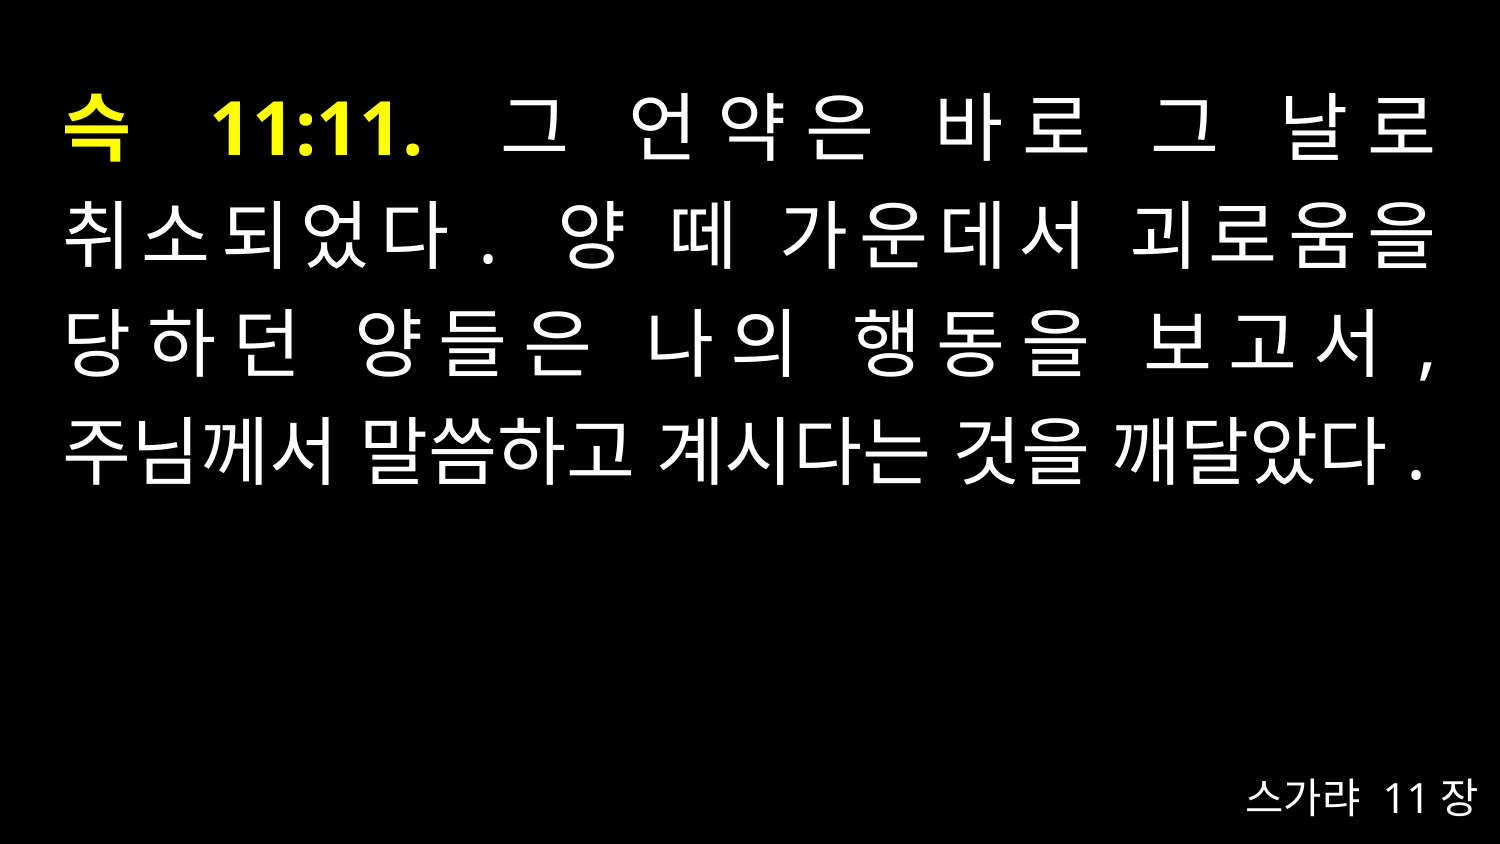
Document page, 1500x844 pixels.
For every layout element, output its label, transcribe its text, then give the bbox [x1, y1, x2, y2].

subtitle 스가랴 11장 [916, 770, 1500, 844]
title 슥 11:11. 그 언약은 바로 그 날로 취소되었다. 양 떼 가운데서 괴로움을 당하던 양들은 나의 행동을 보고서, 주님께서 말씀하고 계시다는 것을 깨달았다. [0, 0, 1500, 844]
